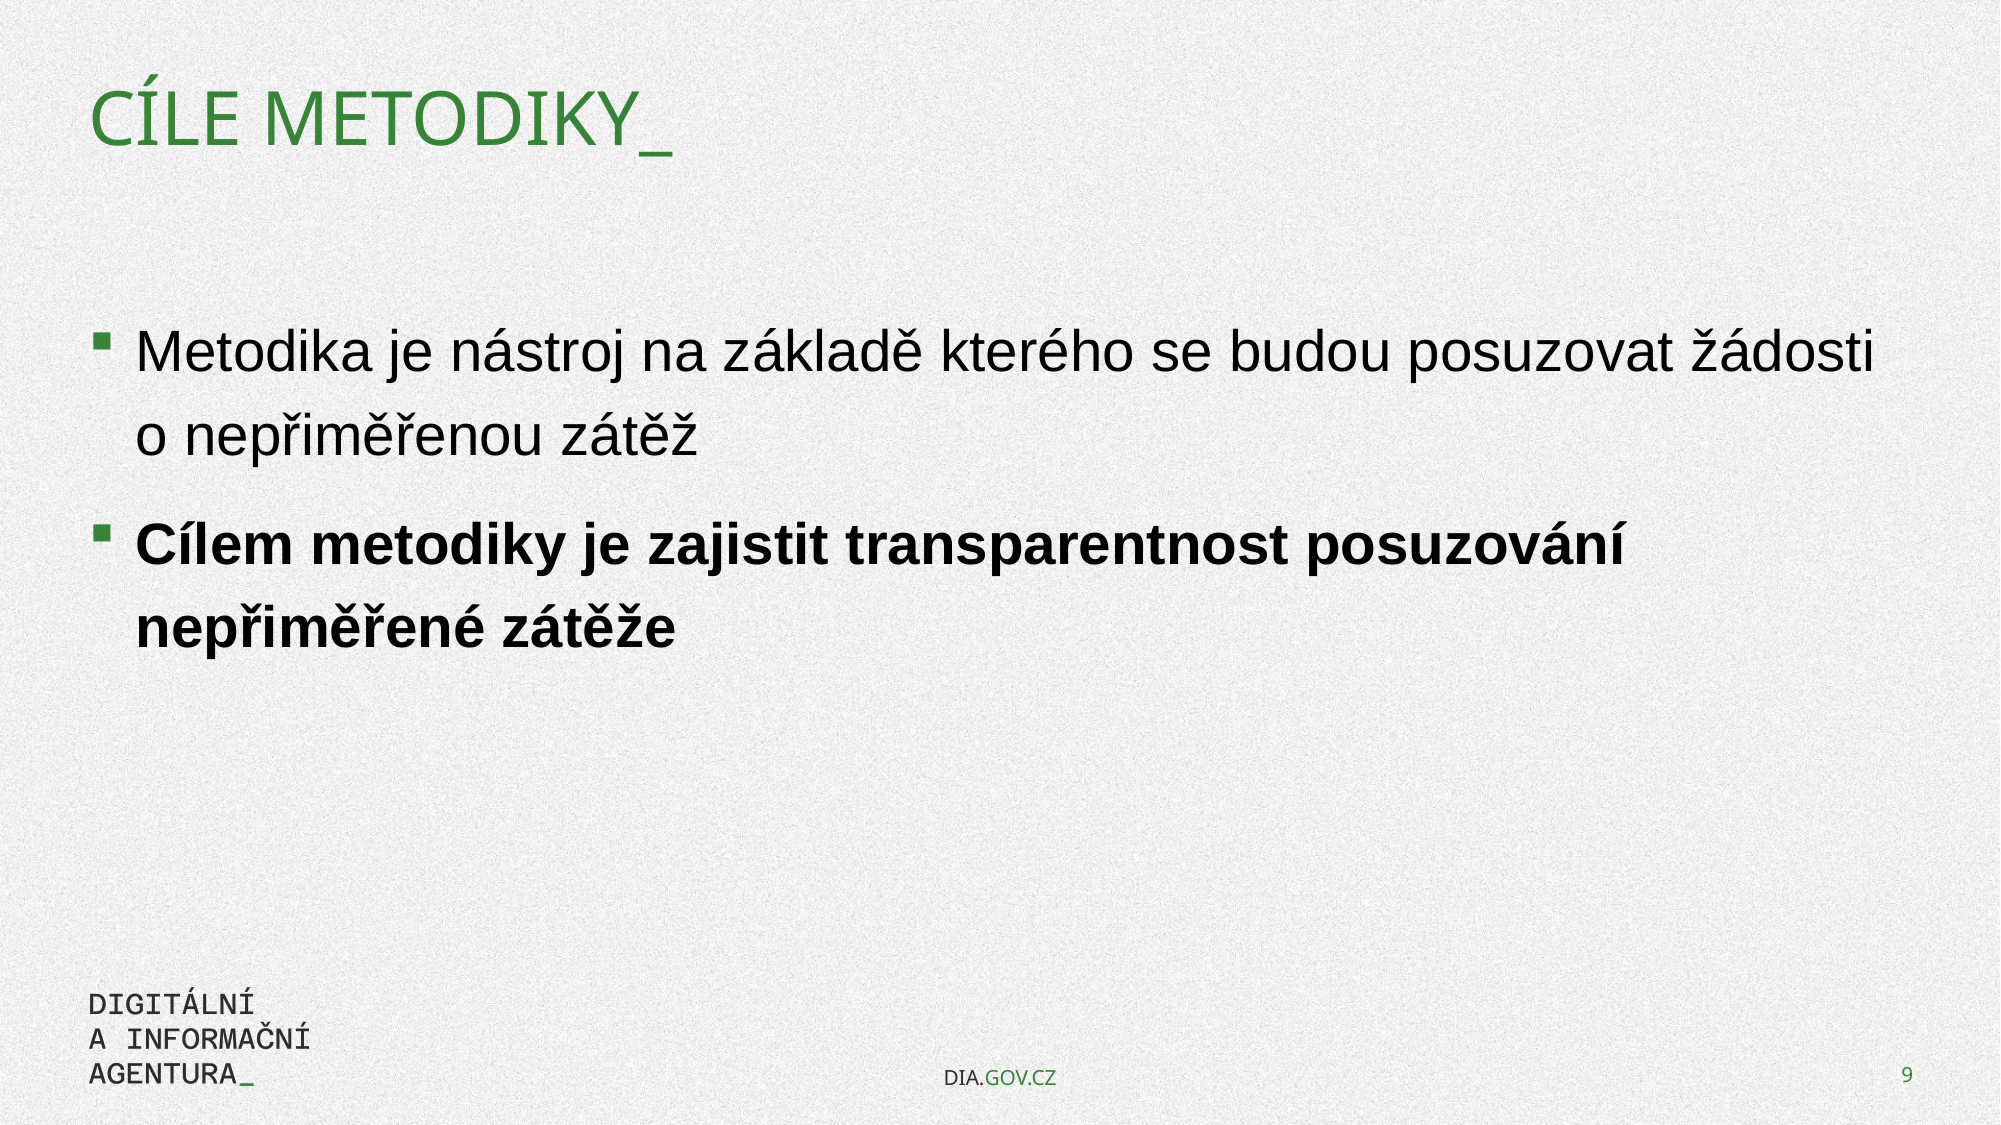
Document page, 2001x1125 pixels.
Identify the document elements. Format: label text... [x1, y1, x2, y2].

title Cíle metodiky_ [88, 70, 1912, 284]
slide_number 9 [1612, 1037, 1928, 1098]
picture [0, 0, 2001, 1125]
list Metodika je nástroj na základě kterého se budou posuzovat žádosti o nepřiměřenou zátěž Cílem metodiky je zajistit transparentnost posuzování nepřiměřené zátěže [88, 299, 1912, 980]
footer DIA.GOV.CZ [558, 1037, 1442, 1098]
